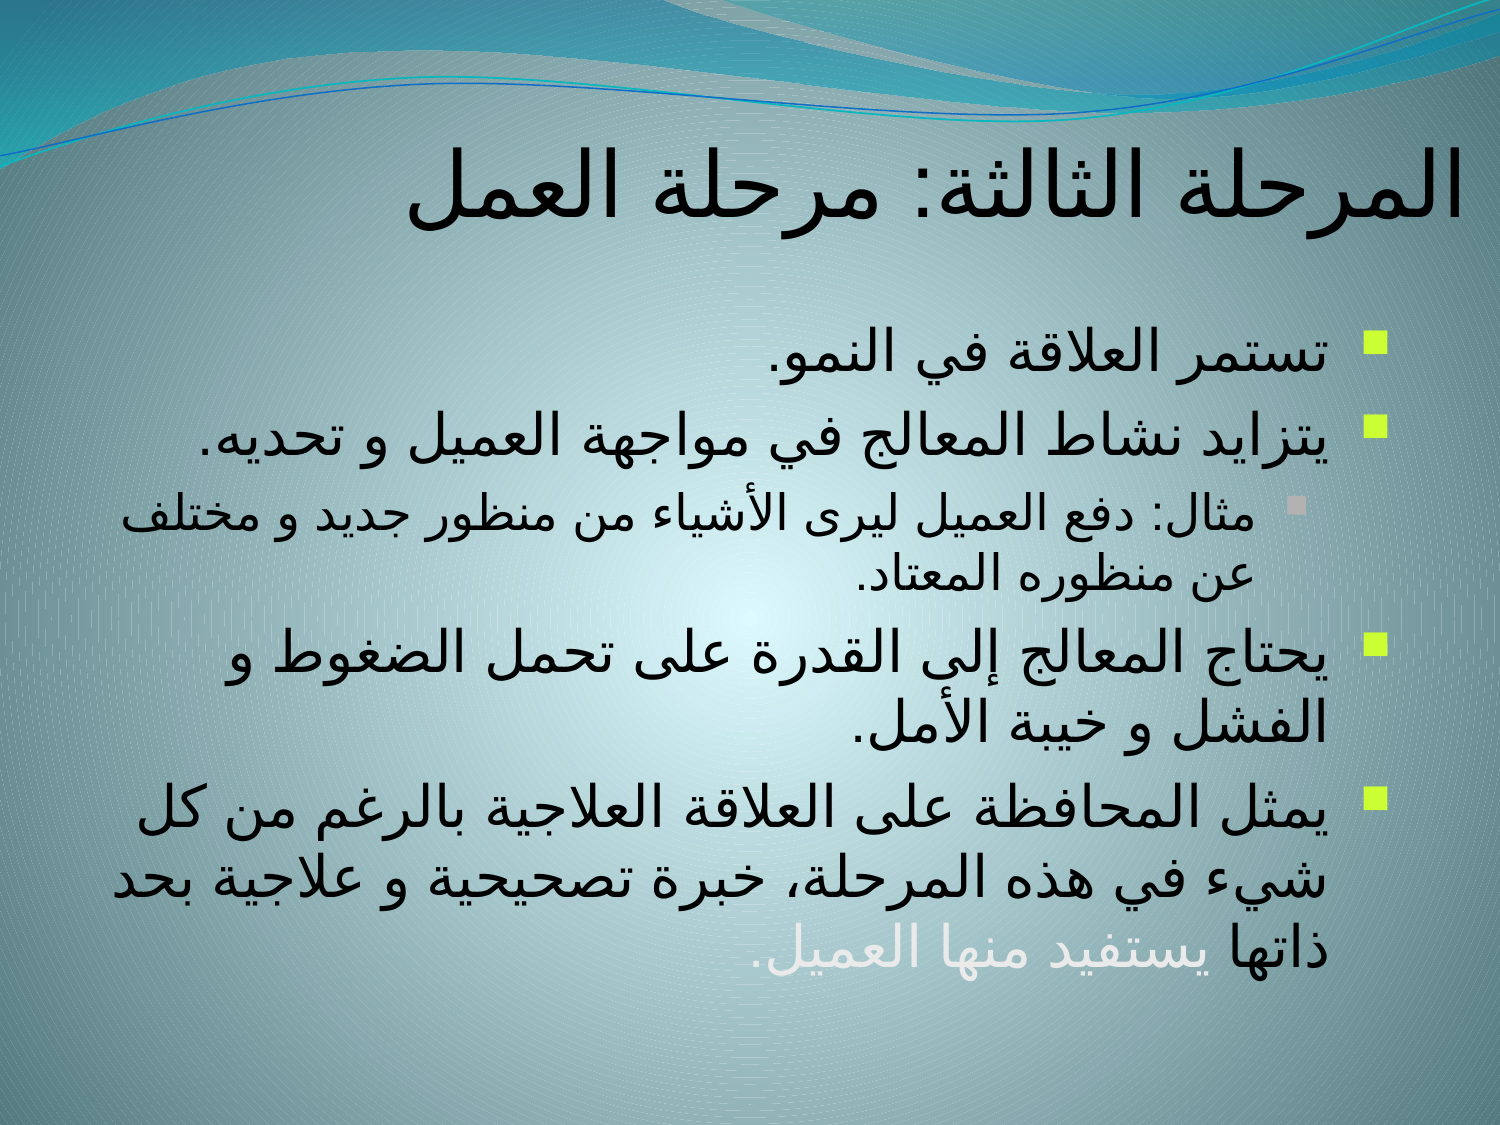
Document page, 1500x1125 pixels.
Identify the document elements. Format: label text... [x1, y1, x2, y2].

text_box تستمر العلاقة في النمو. يتزايد نشاط المعالج في مواجهة العميل و تحديه. مثال: دفع العميل ليرى الأشياء من منظور جديد و مختلف عن منظوره المعتاد. يحتاج المعالج إلى القدرة على تحمل الضغوط و الفشل و خيبة الأمل. يمثل المحافظة على العلاقة العلاجية بالرغم من كل شيء في هذه المرحلة، خبرة تصحيحية و علاجية بحد ذاتها يستفيد منها العميل. [110, 312, 1392, 1076]
text_box المرحلة الثالثة: مرحلة العمل [52, 125, 1470, 237]
